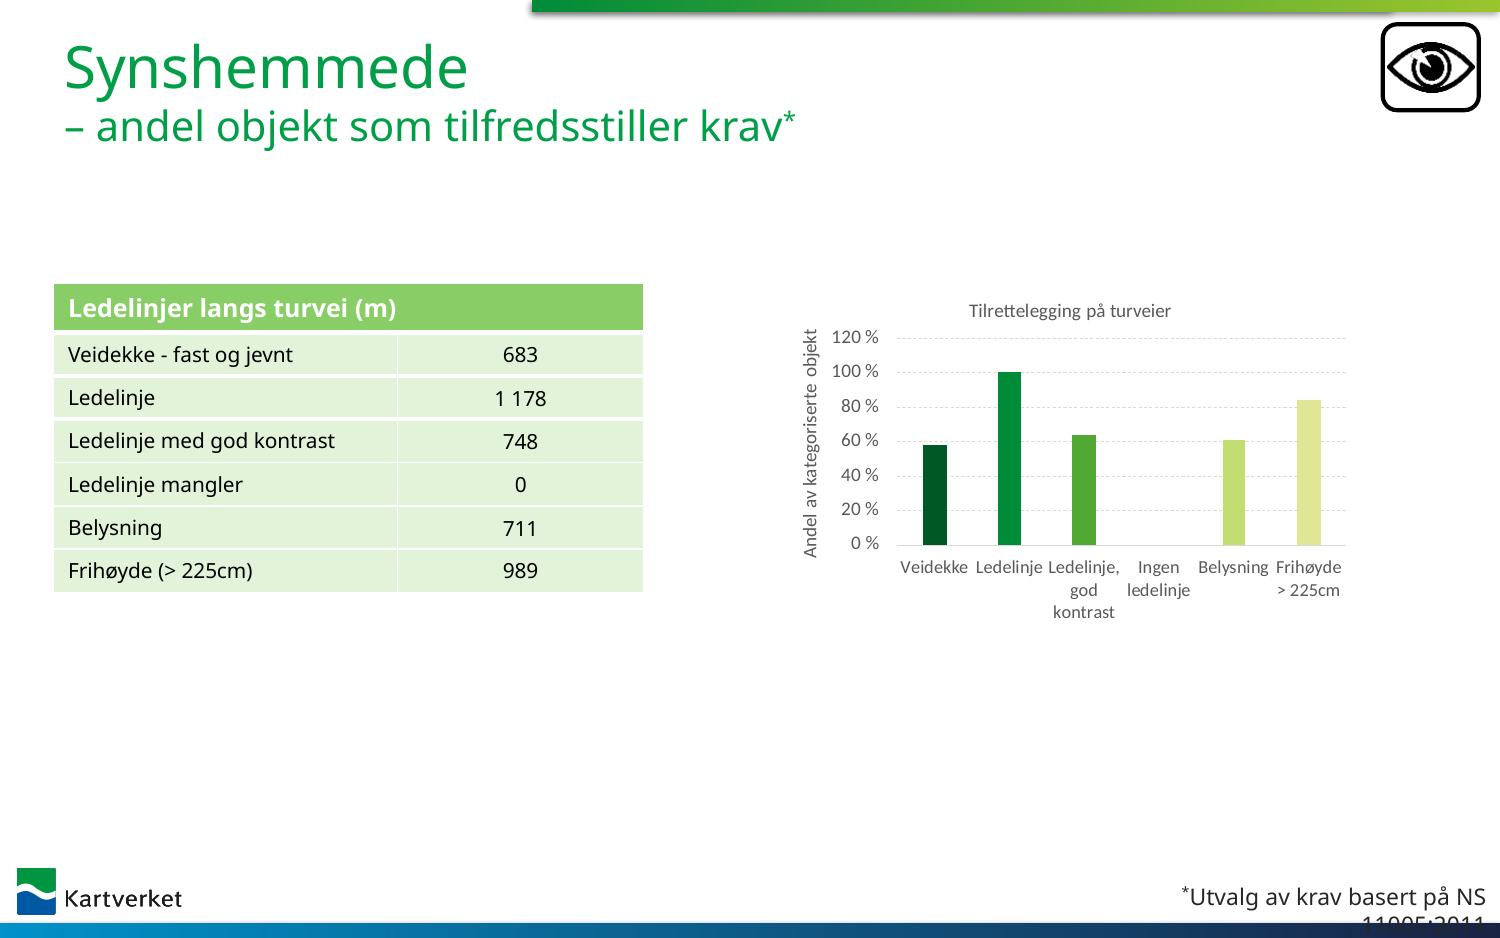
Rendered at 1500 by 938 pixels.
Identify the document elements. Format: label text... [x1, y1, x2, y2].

text_box Synshemmede – andel objekt som tilfredsstiller krav* [49, 24, 1431, 158]
picture [791, 291, 1349, 630]
table_cell 0 [398, 463, 643, 505]
table_cell Ledelinje [54, 378, 397, 417]
table_cell Ledelinje mangler [54, 463, 397, 505]
table_cell 1 178 [398, 378, 643, 417]
table_cell Veidekke - fast og jevnt [54, 335, 397, 374]
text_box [1382, 24, 1480, 111]
text_box *Utvalg av krav basert på NS 11005:2011 [1068, 873, 1500, 938]
table_cell 748 [398, 421, 643, 462]
table_cell Belysning [54, 507, 397, 548]
table_cell 683 [398, 335, 643, 374]
table_cell Frihøyde (> 225cm) [54, 550, 397, 592]
table_cell Ledelinje med god kontrast [54, 421, 397, 462]
table_header Ledelinjer langs turvei (m) [54, 284, 643, 330]
table_cell 711 [398, 507, 643, 548]
table_cell 989 [398, 550, 643, 592]
